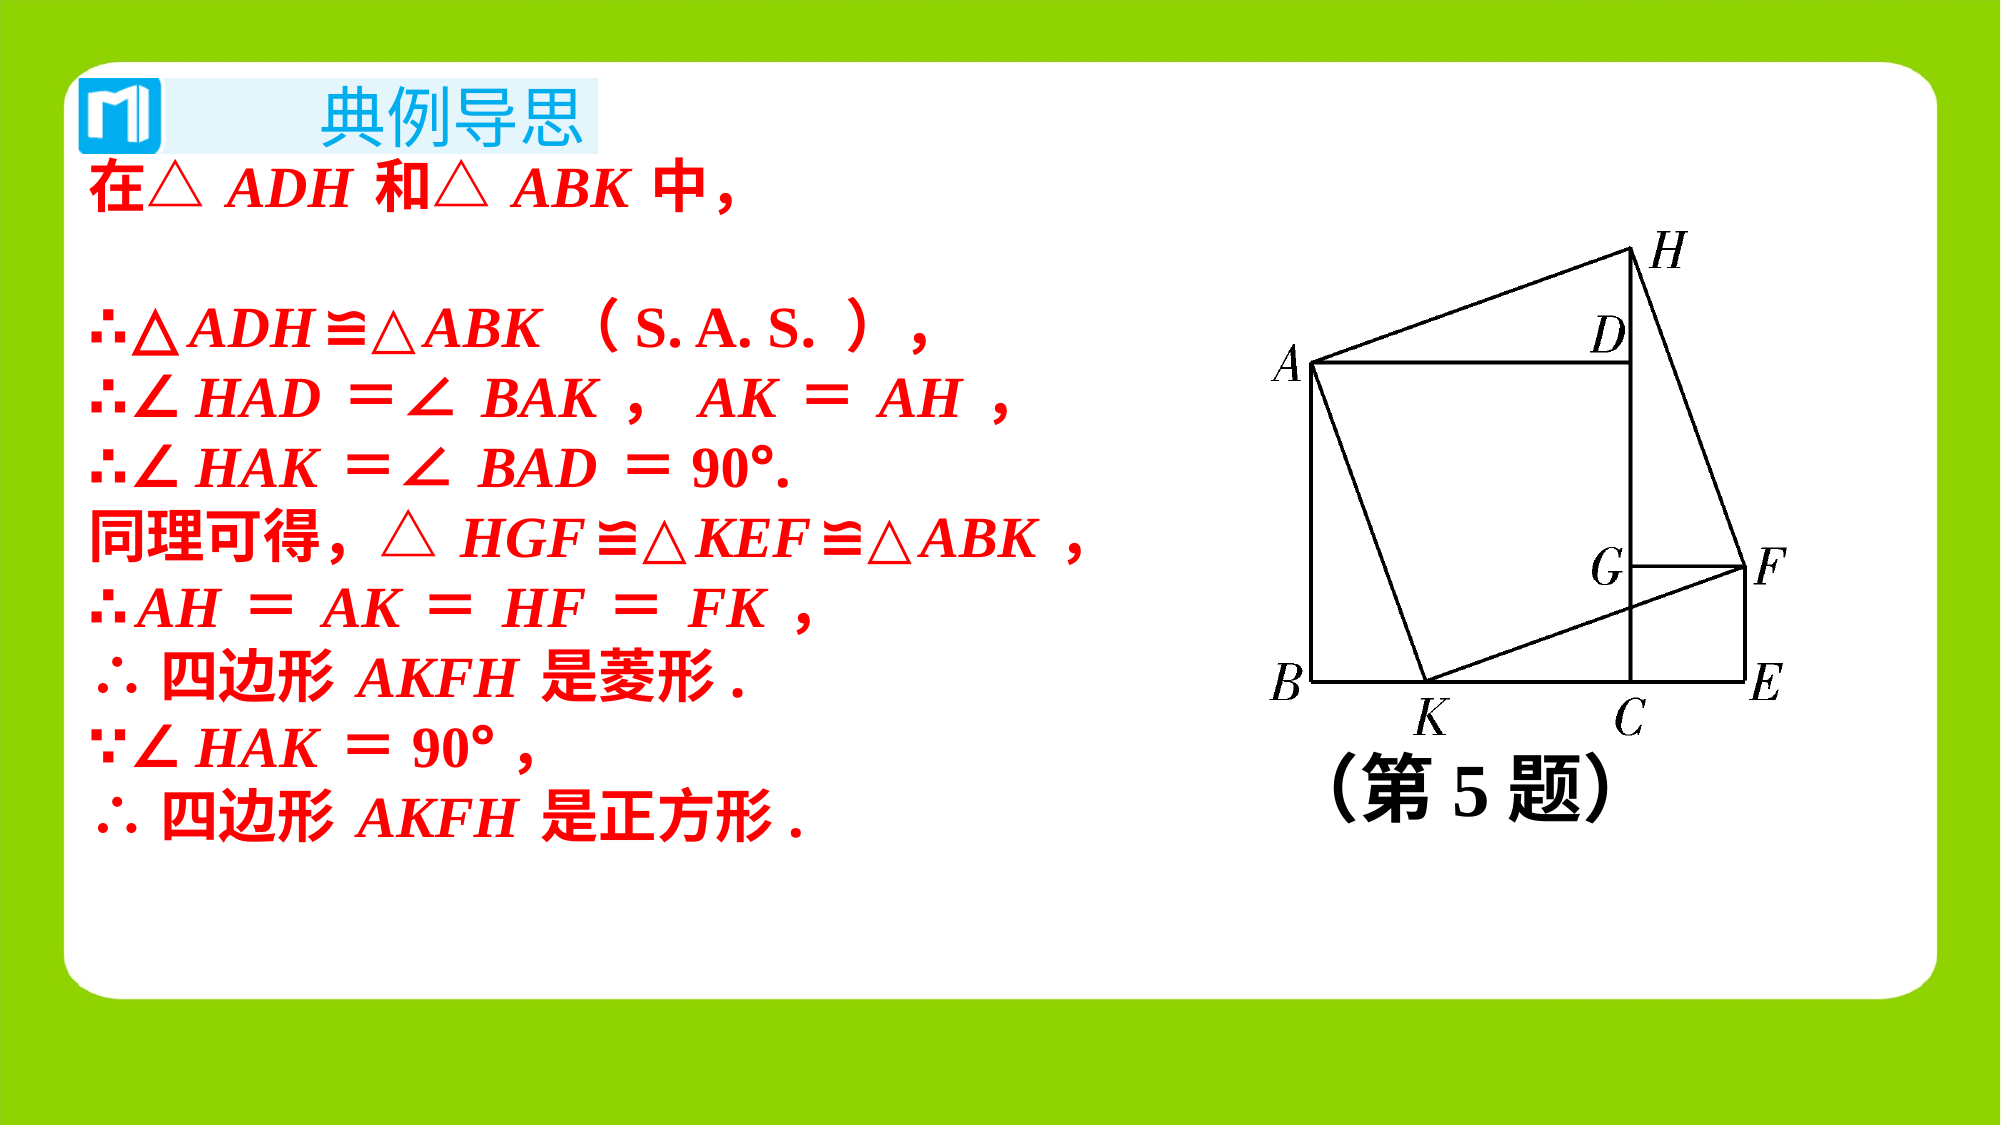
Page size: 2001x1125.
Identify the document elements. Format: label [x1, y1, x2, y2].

picture [0, 0, 2001, 1125]
text_box [1269, 231, 1787, 833]
